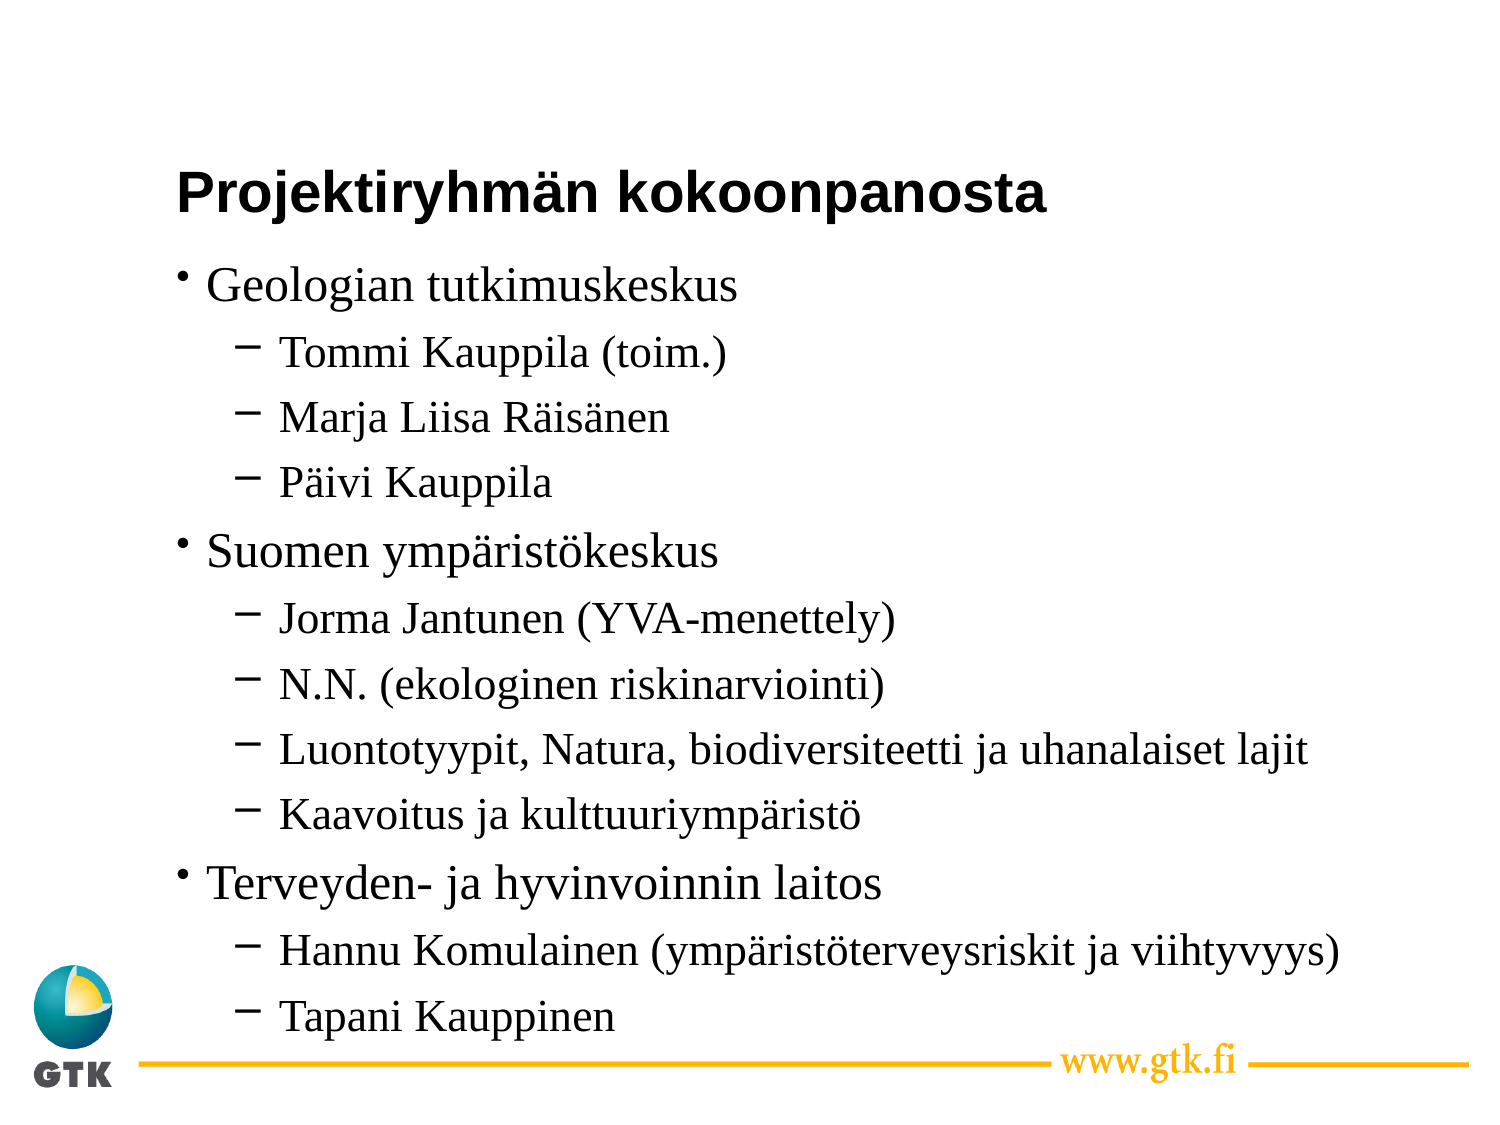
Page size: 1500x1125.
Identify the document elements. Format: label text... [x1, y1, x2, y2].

picture [28, 952, 118, 1094]
title Projektiryhmän kokoonpanosta [161, 31, 1448, 232]
list Geologian tutkimuskeskus Tommi Kauppila (toim.) Marja Liisa Räisänen Päivi Kauppila Suomen ympäristökeskus Jorma Jantunen (YVA-menettely) N.N. (ekologinen riskinarviointi) Luontotyypit, Natura, biodiversiteetti ja uhanalaiset lajit Kaavoitus ja kulttuuriympäristö Terveyden- ja hyvinvoinnin laitos Hannu Komulainen (ympäristöterveysriskit ja viihtyvyys) Tapani Kauppinen [161, 243, 1448, 1000]
picture [131, 1032, 1478, 1092]
